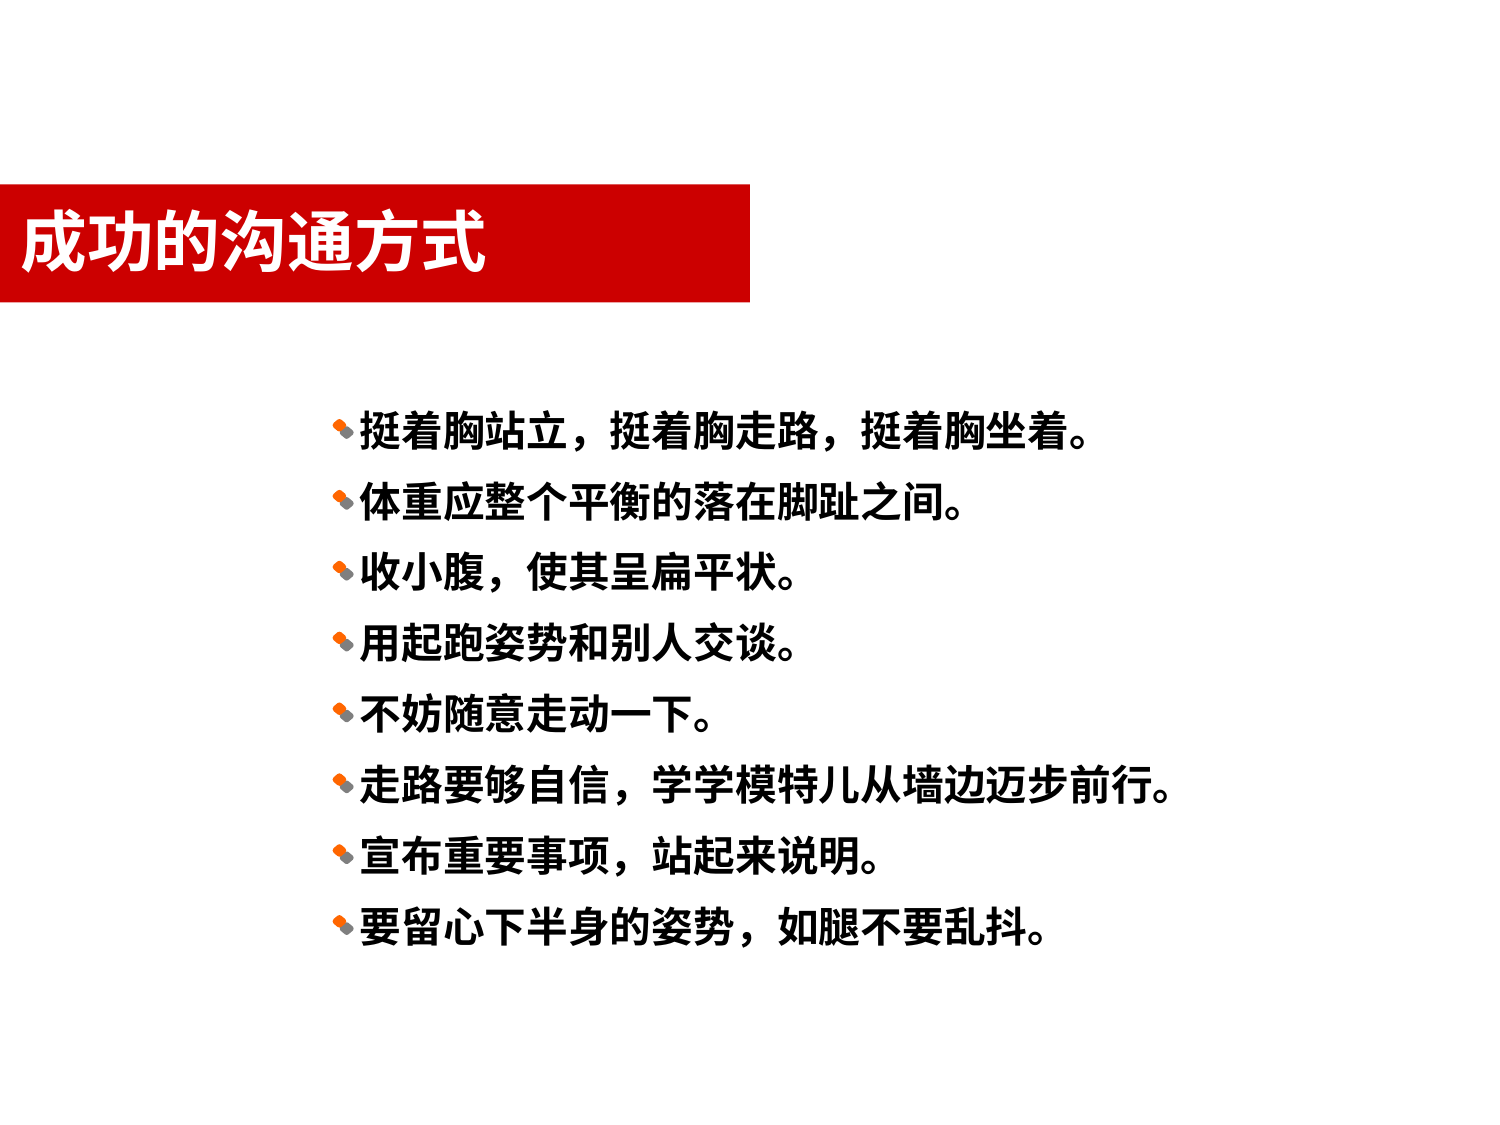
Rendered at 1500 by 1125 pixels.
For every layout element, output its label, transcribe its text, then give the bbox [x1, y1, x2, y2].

text_box [621, 184, 750, 303]
text_box 成功的沟通方式 [5, 177, 621, 303]
text_box 挺着胸站立，挺着胸走路，挺着胸坐着。 体重应整个平衡的落在脚趾之间。 收小腹，使其呈扁平状。 用起跑姿势和别人交谈。 不妨随意走动一下。 走路要够自信，学学模特儿从墙边迈步前行。 宣布重要事项，站起来说明。 要留心下半身的姿势，如腿不要乱抖。 [312, 397, 1306, 958]
text_box [0, 184, 5, 303]
